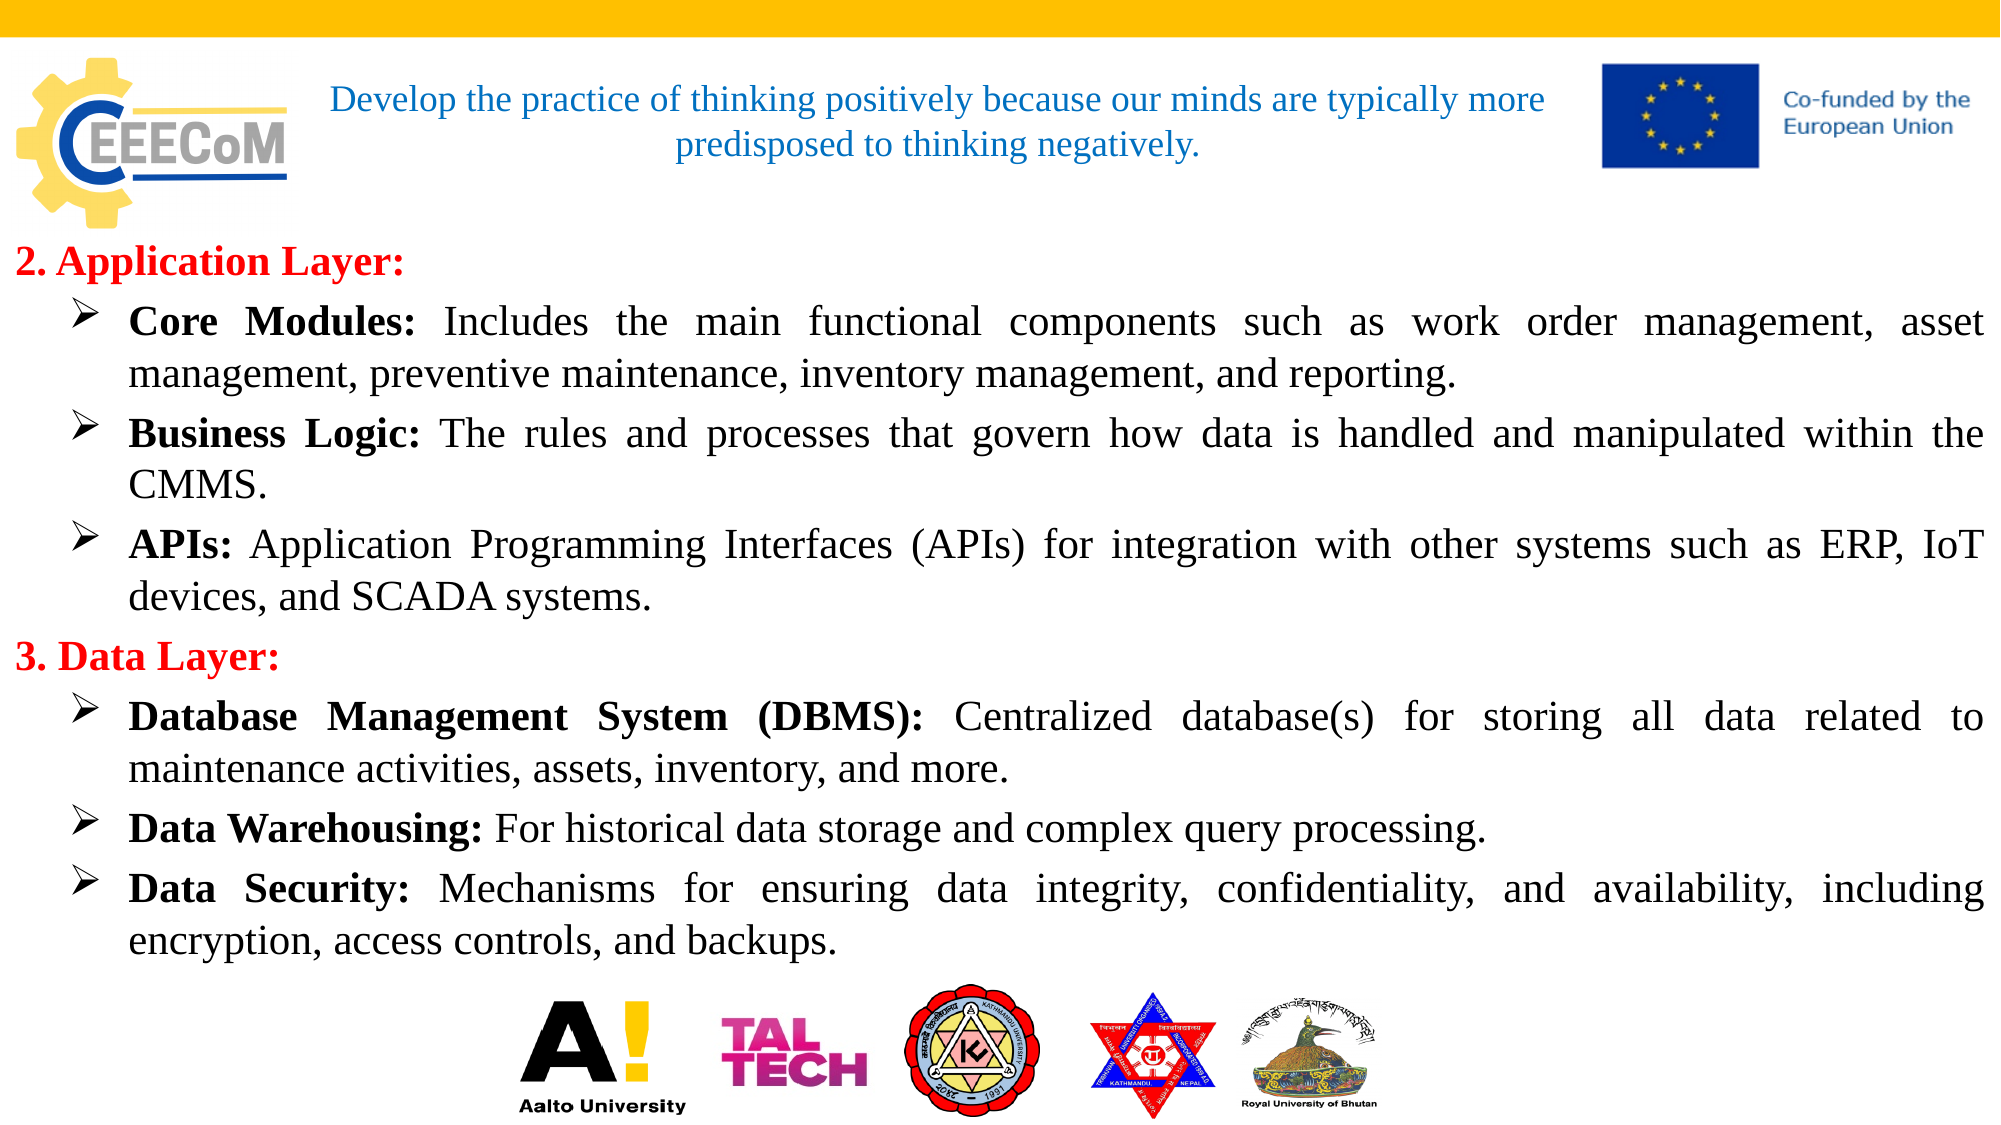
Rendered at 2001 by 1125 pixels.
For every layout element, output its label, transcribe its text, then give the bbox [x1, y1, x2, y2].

picture [11, 50, 299, 224]
picture [1595, 46, 2000, 181]
list 2. Application Layer: Core Modules: Includes the main functional components such as work order management, asset management, preventive maintenance, inventory management, and reporting. Business Logic: The rules and processes that govern how data is handled and manipulated within the CMMS. APIs: Application Programming Interfaces (APIs) for integration with other systems such as ERP, IoT devices, and SCADA systems. 3. Data Layer: Database Management System (DBMS): Centralized database(s) for storing all data related to maintenance activities, assets, inventory, and more. Data Warehousing: For historical data storage and complex query processing. Data Security: Mechanisms for ensuring data integrity, confidentiality, and availability, including encryption, access controls, and backups. [0, 224, 2000, 975]
title Develop the practice of thinking positively because our minds are typically more predisposed to thinking negatively. [312, 37, 1565, 201]
picture [512, 984, 1382, 1125]
